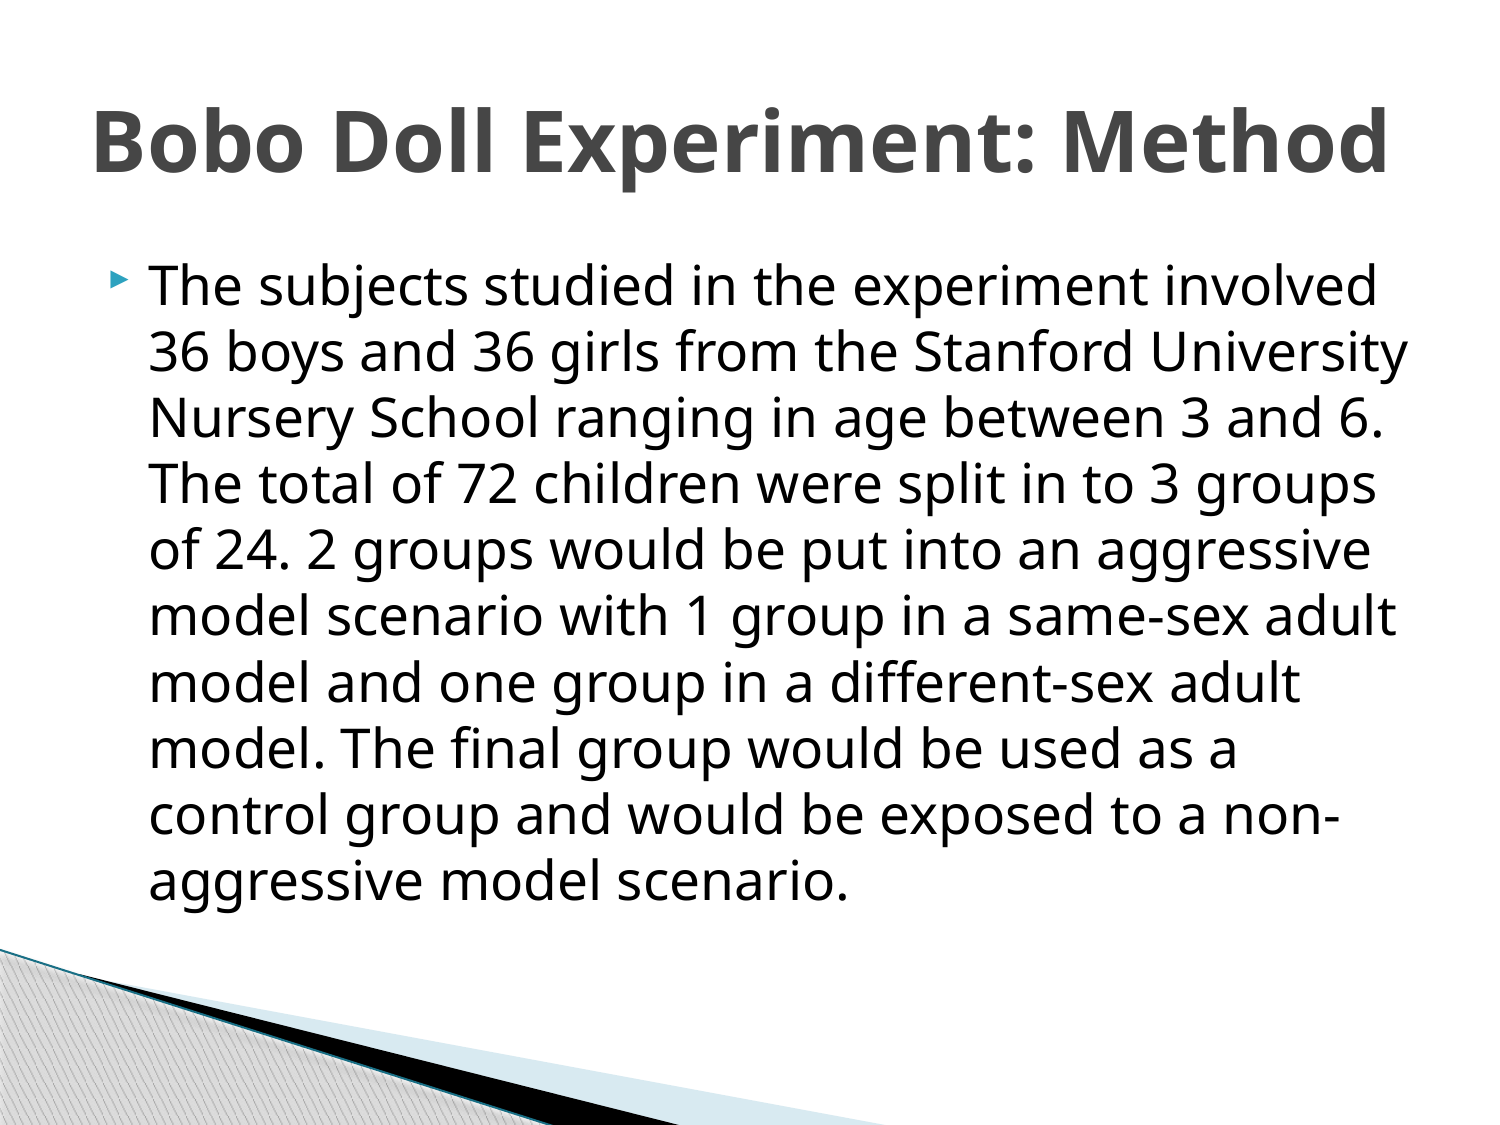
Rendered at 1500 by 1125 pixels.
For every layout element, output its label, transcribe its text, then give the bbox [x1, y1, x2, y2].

list The subjects studied in the experiment involved 36 boys and 36 girls from the Stanford University Nursery School ranging in age between 3 and 6. The total of 72 children were split in to 3 groups of 24. 2 groups would be put into an aggressive model scenario with 1 group in a same-sex adult model and one group in a different-sex adult model. The final group would be used as a control group and would be exposed to a non-aggressive model scenario. [75, 243, 1425, 986]
title Bobo Doll Experiment: Method [75, 45, 1425, 233]
